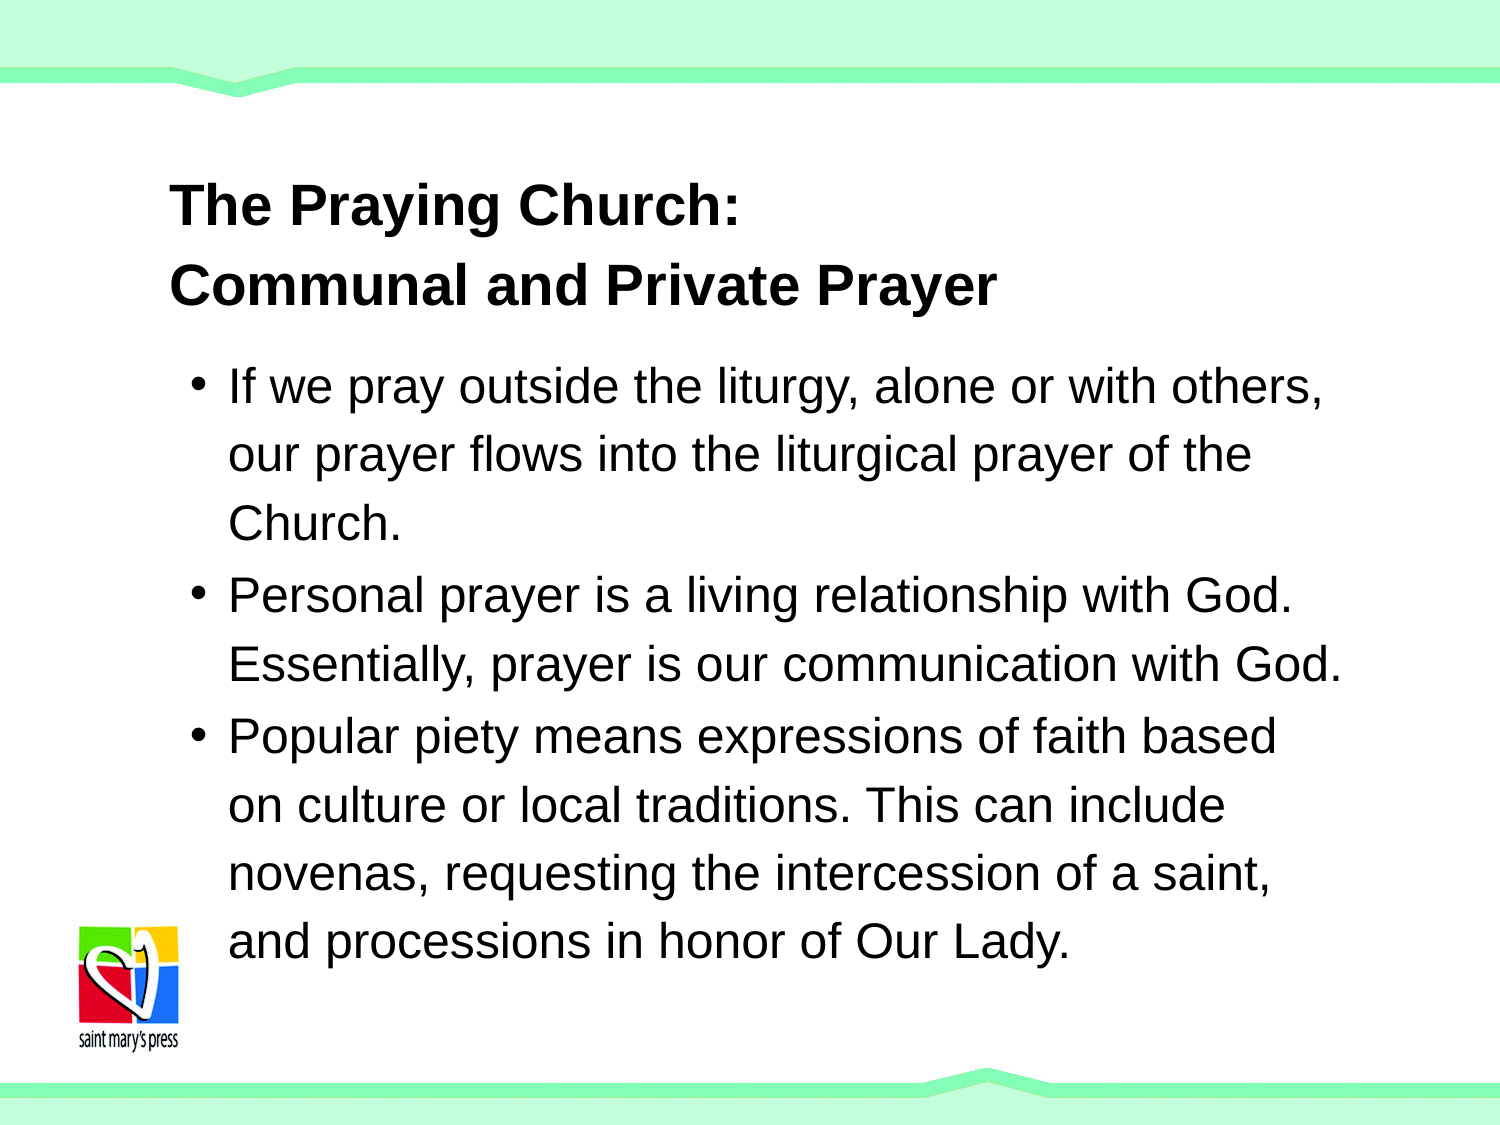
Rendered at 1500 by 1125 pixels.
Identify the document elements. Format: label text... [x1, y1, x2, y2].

list If we pray outside the liturgy, alone or with others, our prayer flows into the liturgical prayer of the Church. Personal prayer is a living relationship with God. Essentially, prayer is our communication with God. Popular piety means expressions of faith based on culture or local traditions. This can include novenas, requesting the intercession of a saint, and processions in honor of Our Lady. [174, 337, 1375, 1055]
picture [0, 0, 1500, 1125]
title The Praying Church: Communal and Private Prayer [154, 162, 1500, 313]
